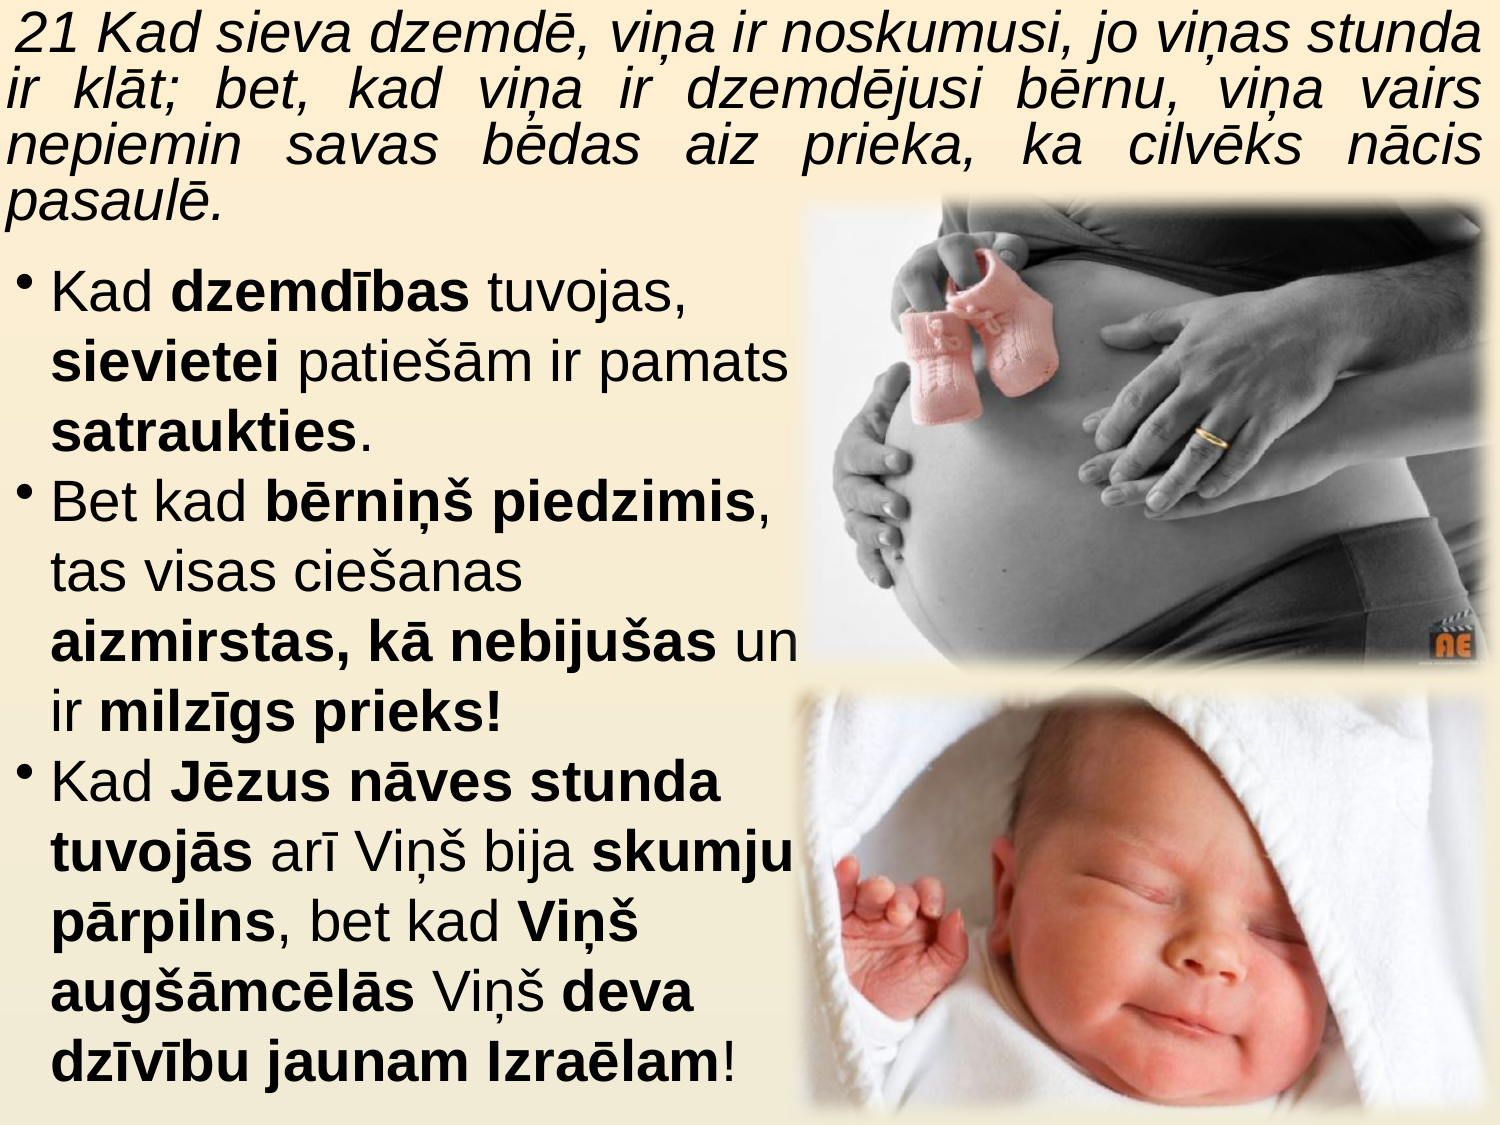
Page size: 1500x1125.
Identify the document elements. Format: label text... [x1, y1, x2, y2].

picture [785, 187, 1500, 1125]
text_box Kad dzemdības tuvojas, sievietei patiešām ir pamats satraukties. Bet kad bērniņš piedzimis, tas visas ciešanas aizmirstas, kā nebijušas un ir milzīgs prieks! Kad Jēzus nāves stunda tuvojās arī Viņš bija skumju pārpilns, bet kad Viņš augšāmcēlās Viņš deva dzīvību jaunam Izraēlam! [0, 246, 780, 1101]
list 21 Kad sieva dzemdē, viņa ir noskumusi, jo viņas stunda ir klāt; bet, kad viņa ir dzemdējusi bērnu, viņa vairs nepiemin savas bēdas aiz prieka, ka cilvēks nācis pasaulē. [0, 0, 1500, 198]
